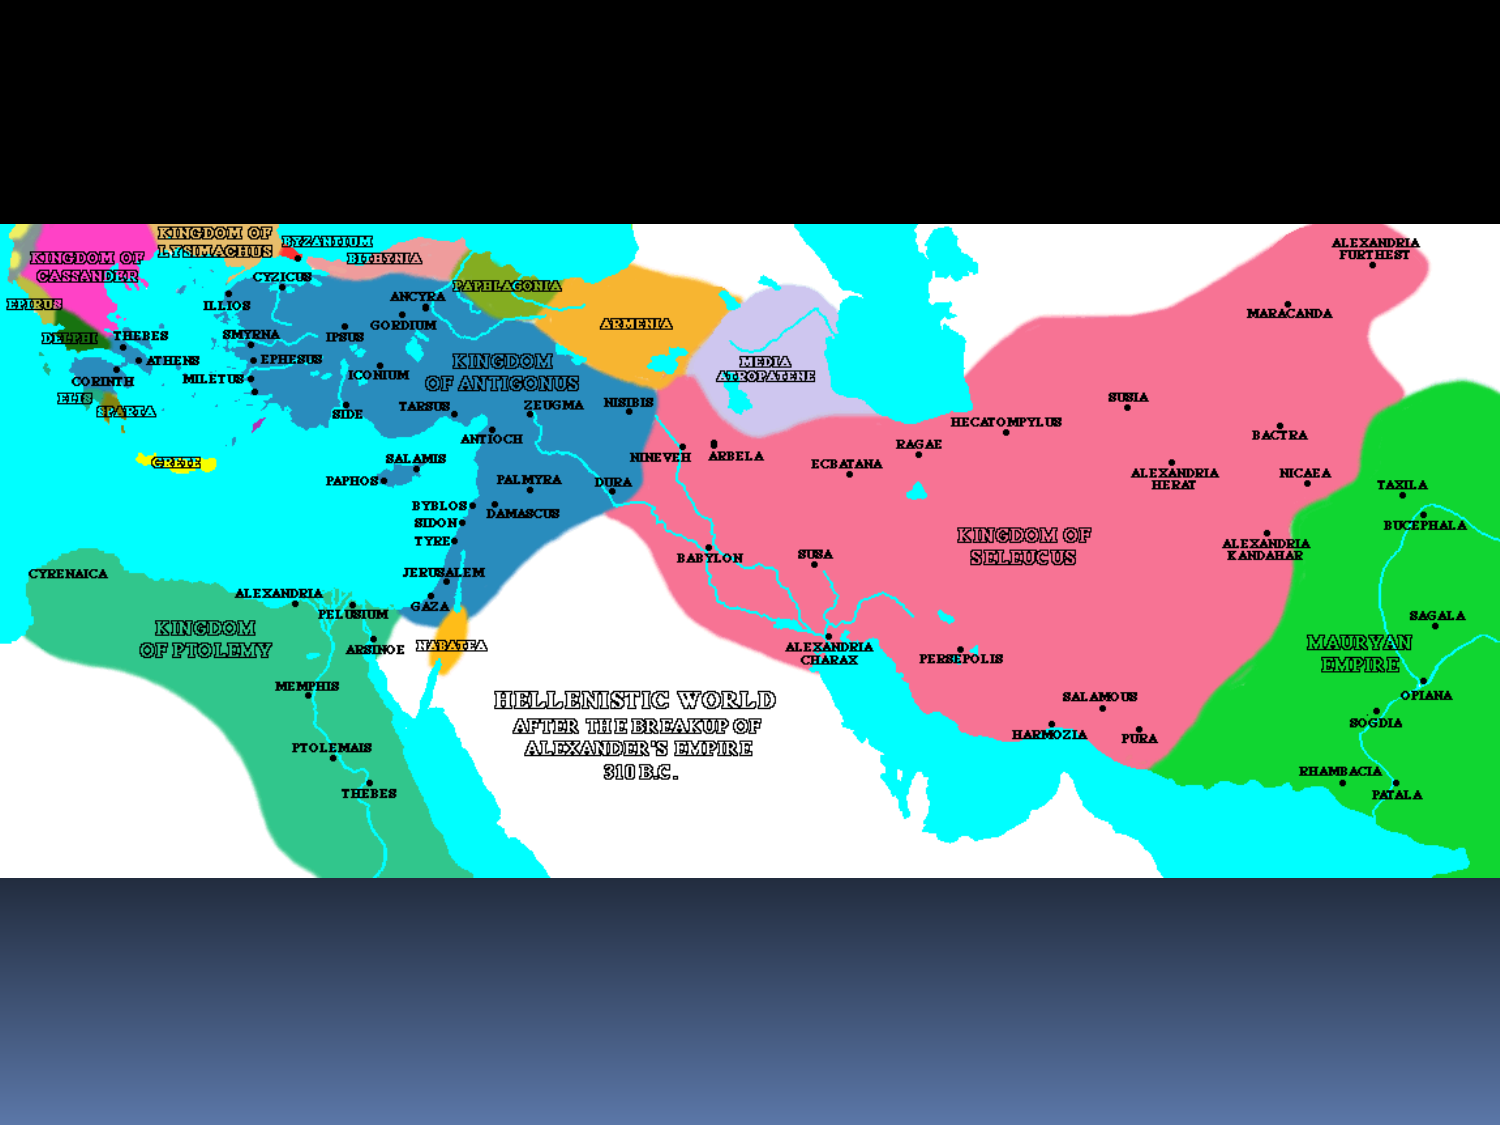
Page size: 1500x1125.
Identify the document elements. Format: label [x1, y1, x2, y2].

picture [0, 224, 1500, 878]
